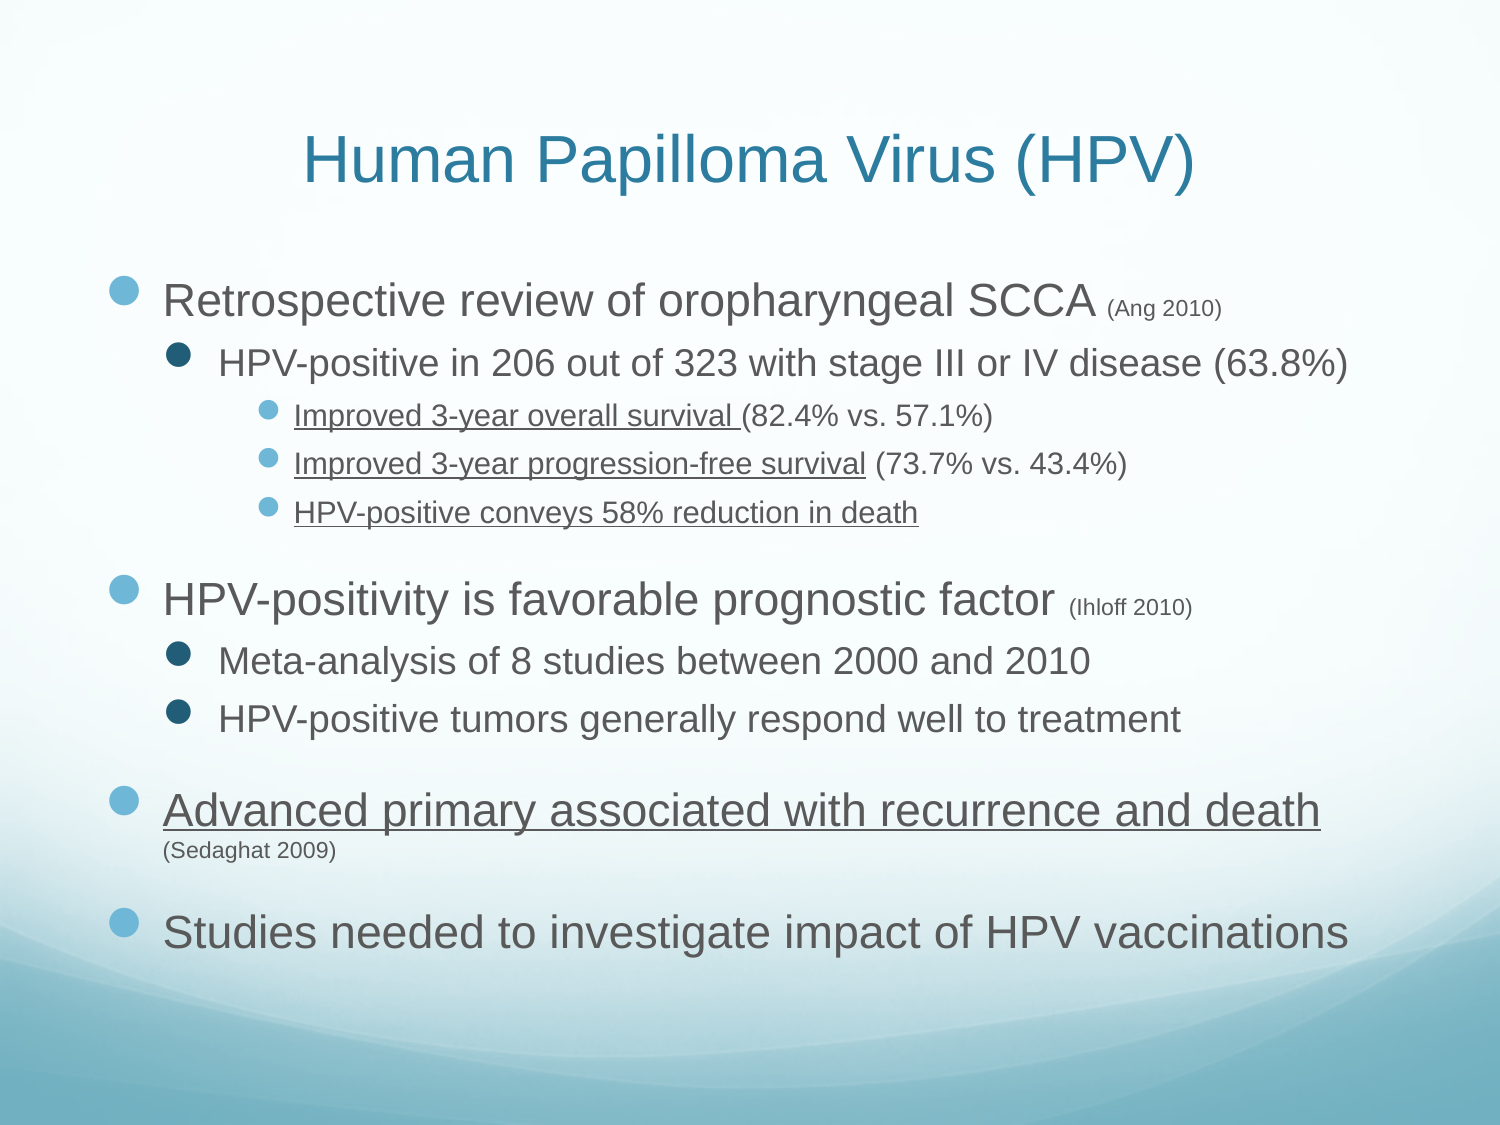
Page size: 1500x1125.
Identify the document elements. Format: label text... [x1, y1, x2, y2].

list Retrospective review of oropharyngeal SCCA (Ang 2010) HPV-positive in 206 out of 323 with stage III or IV disease (63.8%) Improved 3-year overall survival (82.4% vs. 57.1%) Improved 3-year progression-free survival (73.7% vs. 43.4%) HPV-positive conveys 58% reduction in death HPV-positivity is favorable prognostic factor (Ihloff 2010) Meta-analysis of 8 studies between 2000 and 2010 HPV-positive tumors generally respond well to treatment Advanced primary associated with recurrence and death (Sedaghat 2009) Studies needed to investigate impact of HPV vaccinations [90, 262, 1410, 975]
title Human Papilloma Virus (HPV) [90, 0, 1410, 203]
